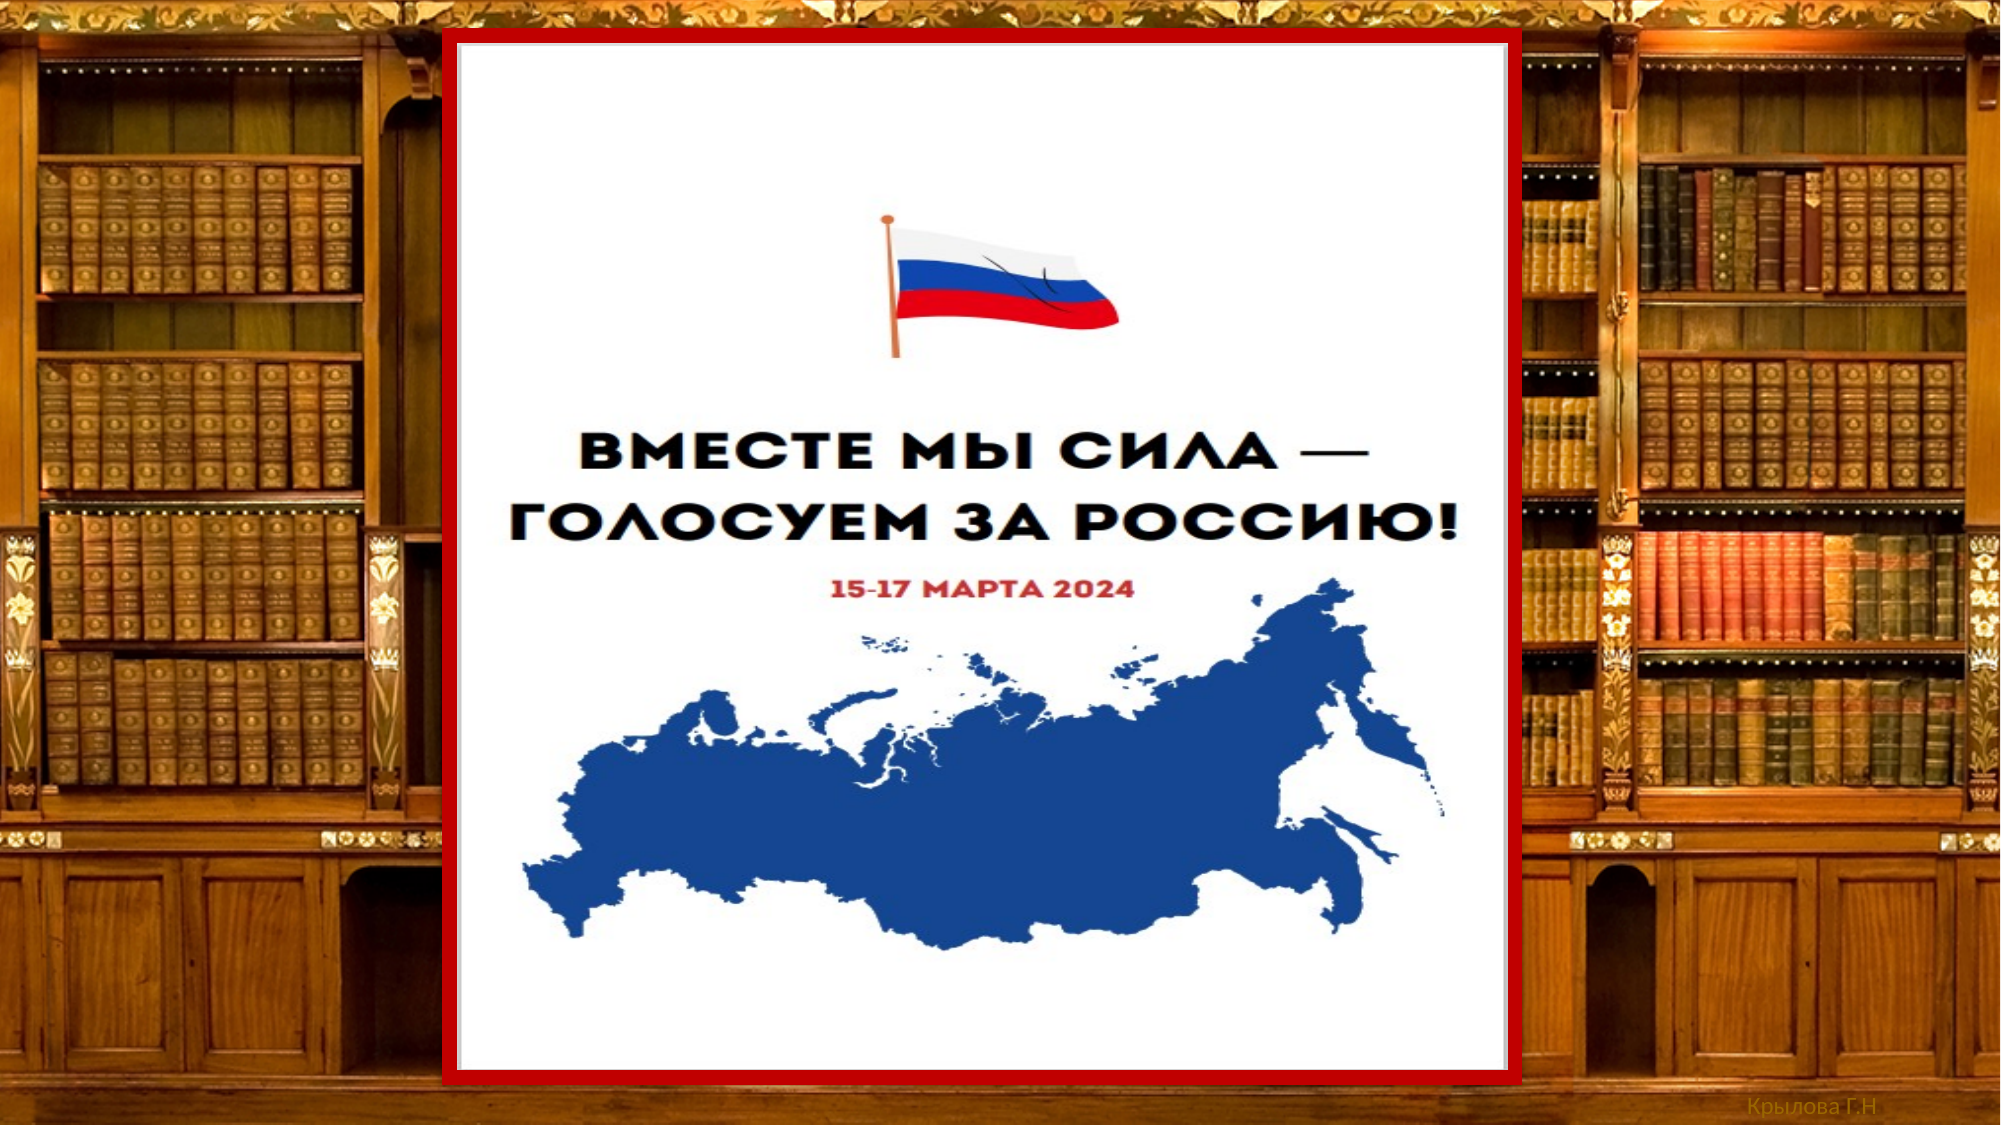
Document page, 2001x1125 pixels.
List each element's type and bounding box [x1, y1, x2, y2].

picture [0, 0, 2001, 1125]
list [456, 42, 1509, 1071]
